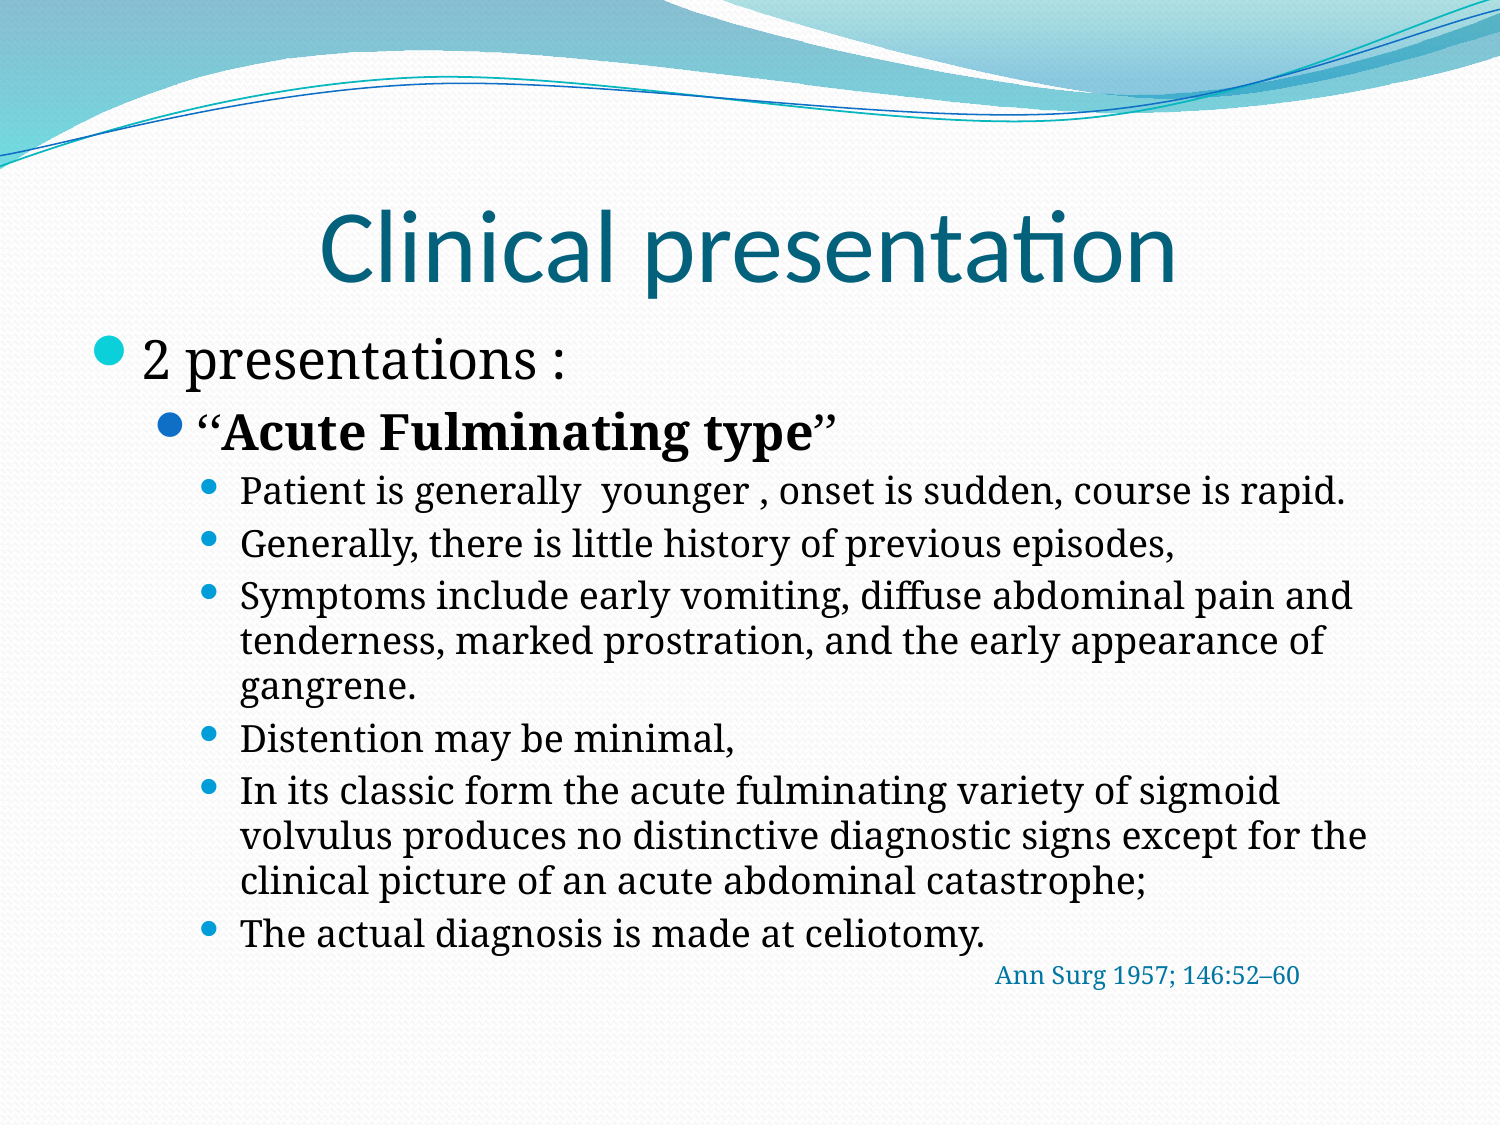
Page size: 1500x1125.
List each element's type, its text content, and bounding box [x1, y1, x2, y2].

title Clinical presentation [75, 115, 1425, 303]
list 2 presentations : ‘‘Acute Fulminating type’’ Patient is generally younger , onset is sudden, course is rapid. Generally, there is little history of previous episodes, Symptoms include early vomiting, diffuse abdominal pain and tenderness, marked prostration, and the early appearance of gangrene. Distention may be minimal, In its classic form the acute fulminating variety of sigmoid volvulus produces no distinctive diagnostic signs except for the clinical picture of an acute abdominal catastrophe; The actual diagnosis is made at celiotomy. Ann Surg 1957; 146:52–60 [75, 317, 1425, 1038]
